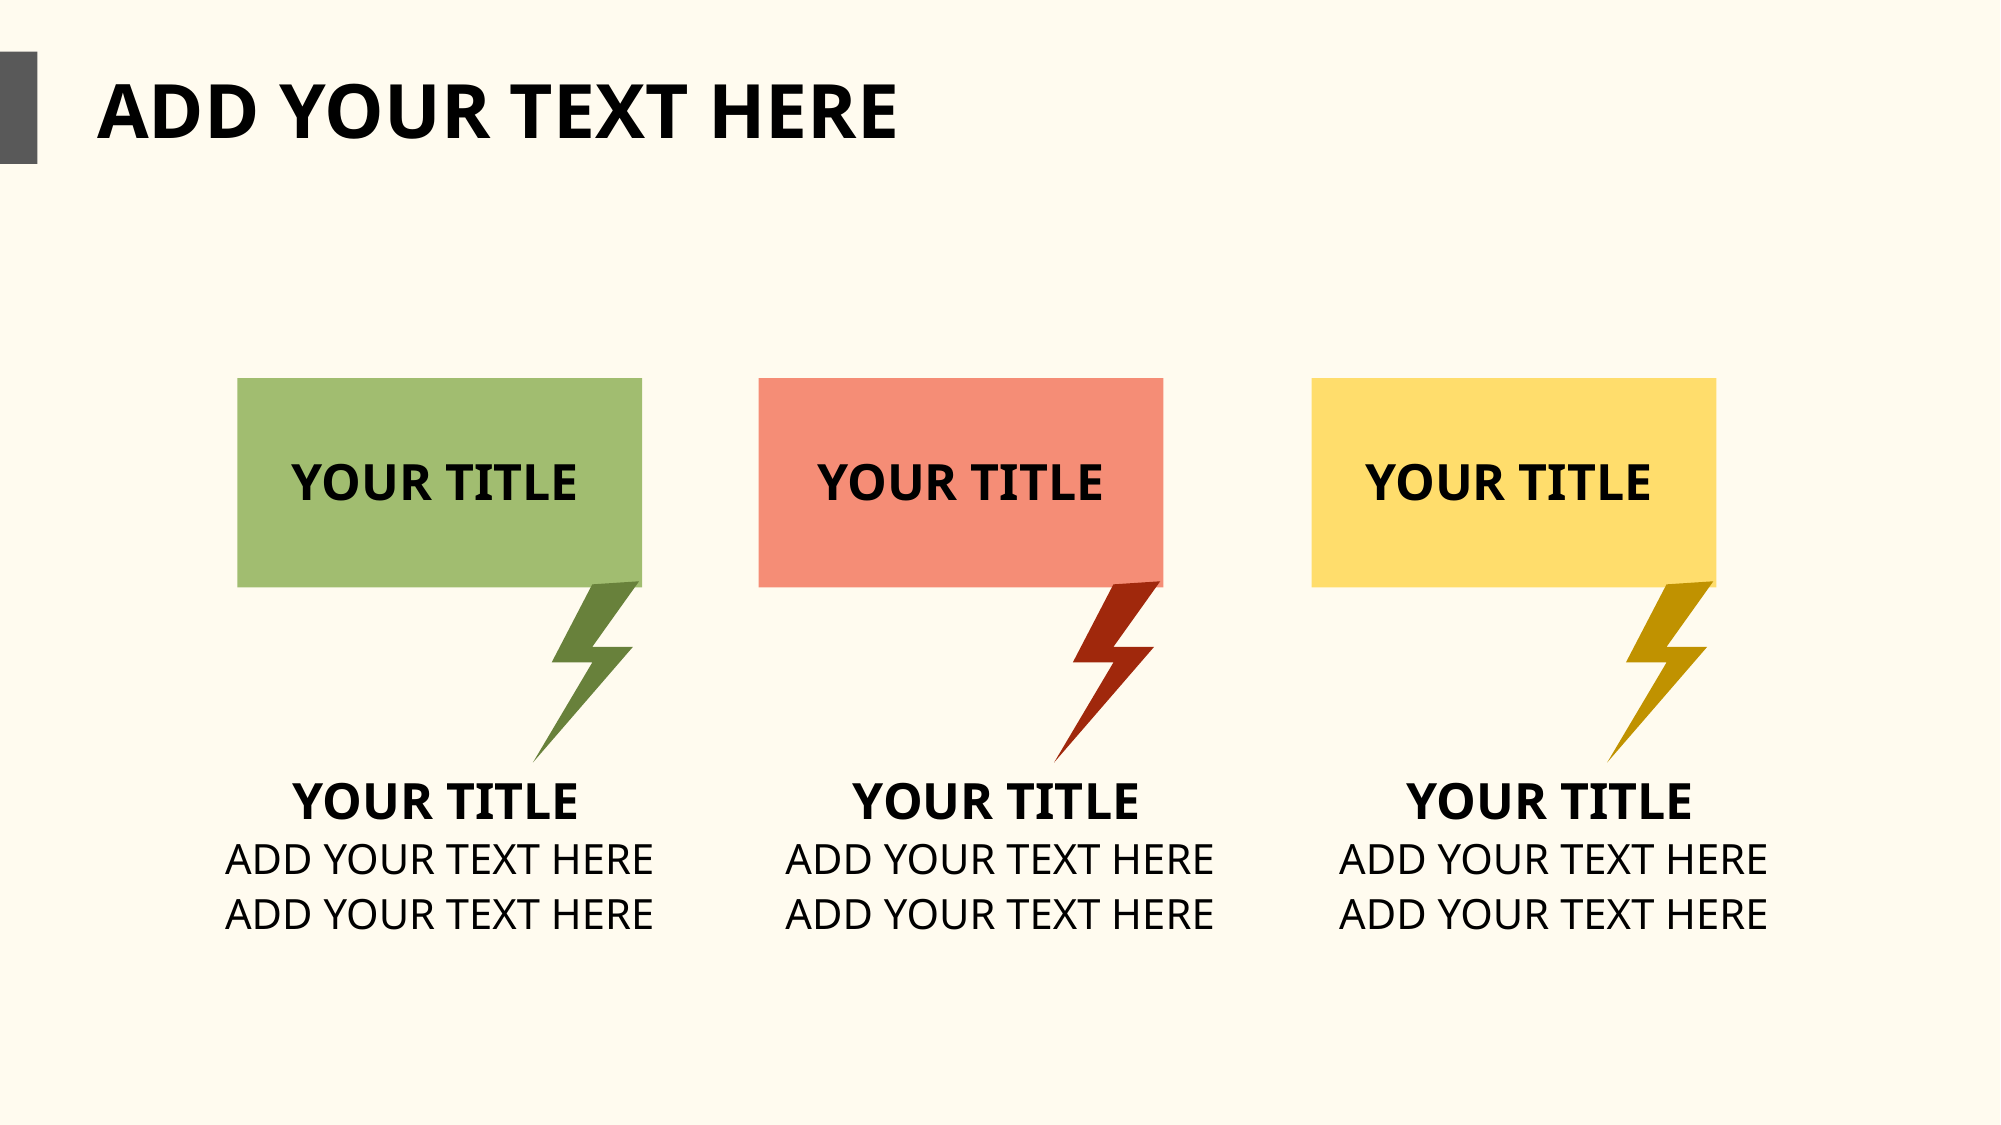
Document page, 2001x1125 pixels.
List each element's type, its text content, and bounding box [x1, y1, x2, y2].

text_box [197, 762, 683, 946]
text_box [237, 378, 643, 762]
text_box ADD YOUR TEXT HERE [82, 55, 915, 161]
text_box [0, 51, 38, 165]
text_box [1311, 762, 1797, 946]
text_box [1311, 378, 1717, 762]
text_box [758, 378, 1164, 762]
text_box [757, 762, 1243, 946]
